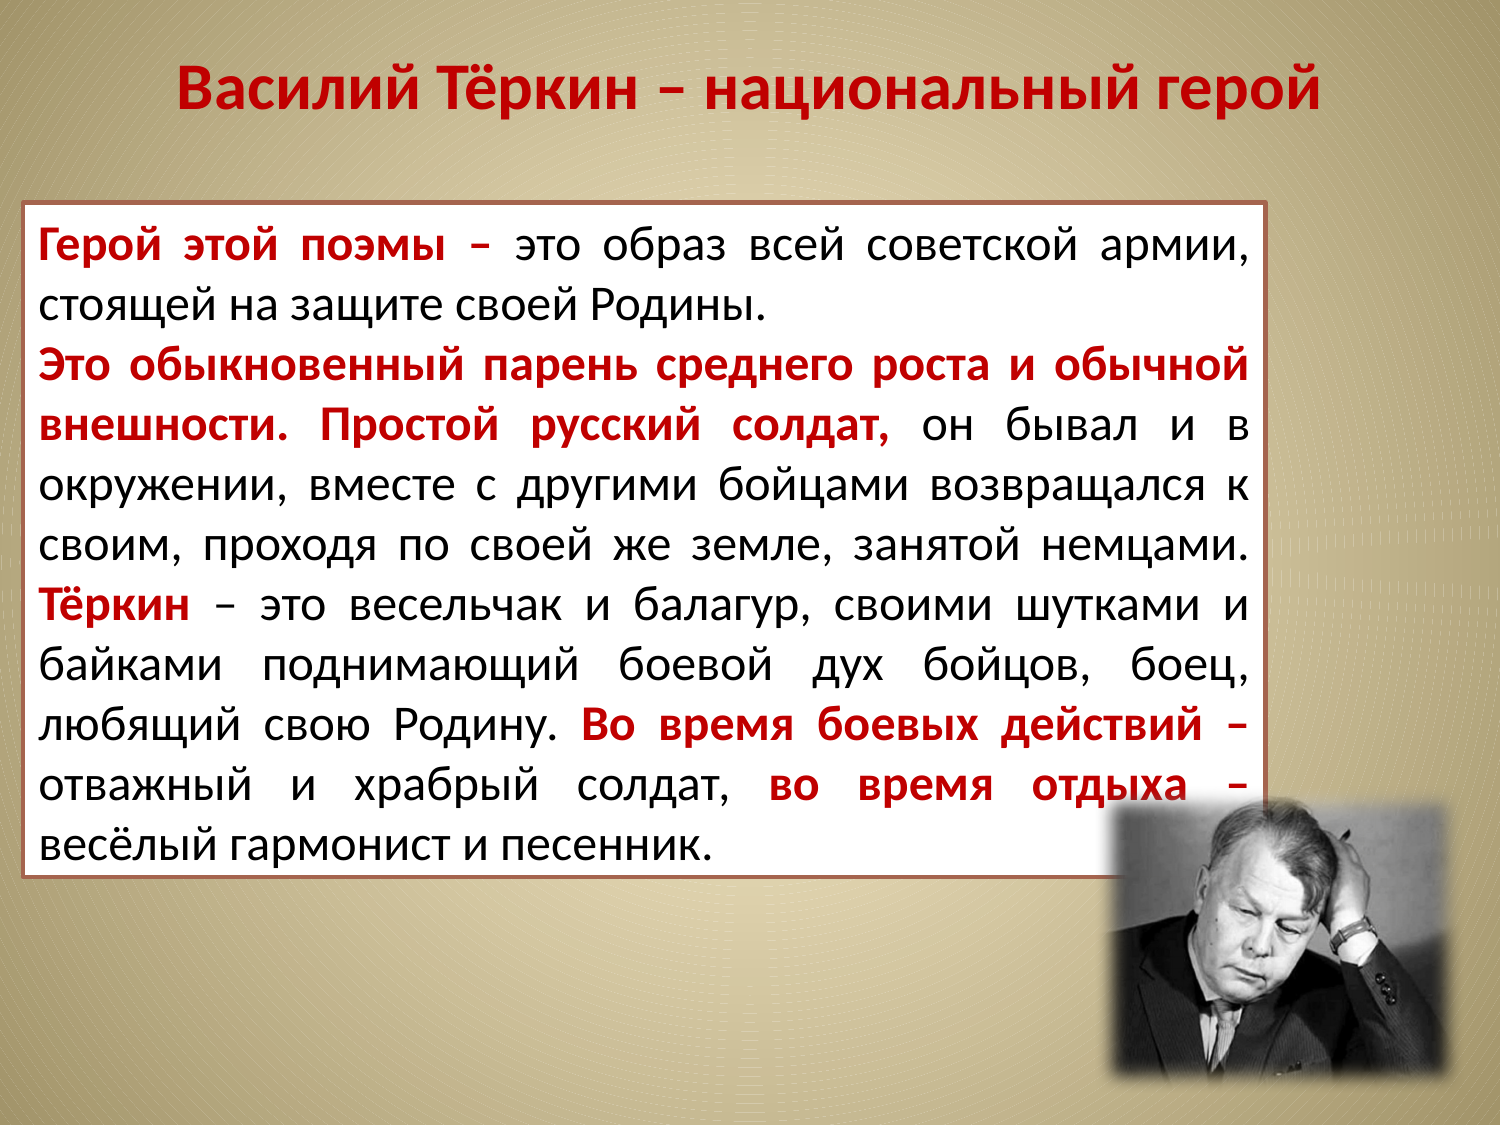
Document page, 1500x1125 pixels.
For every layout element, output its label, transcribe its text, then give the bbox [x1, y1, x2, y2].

picture [1094, 784, 1466, 1094]
text_box Герой этой поэмы – это образ всей советской армии, стоящей на защите своей Родины. Это обыкновенный парень среднего роста и обычной внешности. Простой русский солдат, он бывал и в окружении, вместе с другими бойцами возвращался к своим, проходя по своей же земле, занятой немцами. Тёркин – это весельчак и балагур, своими шутками и байками поднимающий боевой дух бойцов, боец, любящий свою Родину. Во время боевых действий – отважный и храбрый солдат, во время отдыха – весёлый гармонист и песенник. [21, 200, 1268, 879]
text_box Василий Тёркин – национальный герой [46, 35, 1454, 130]
